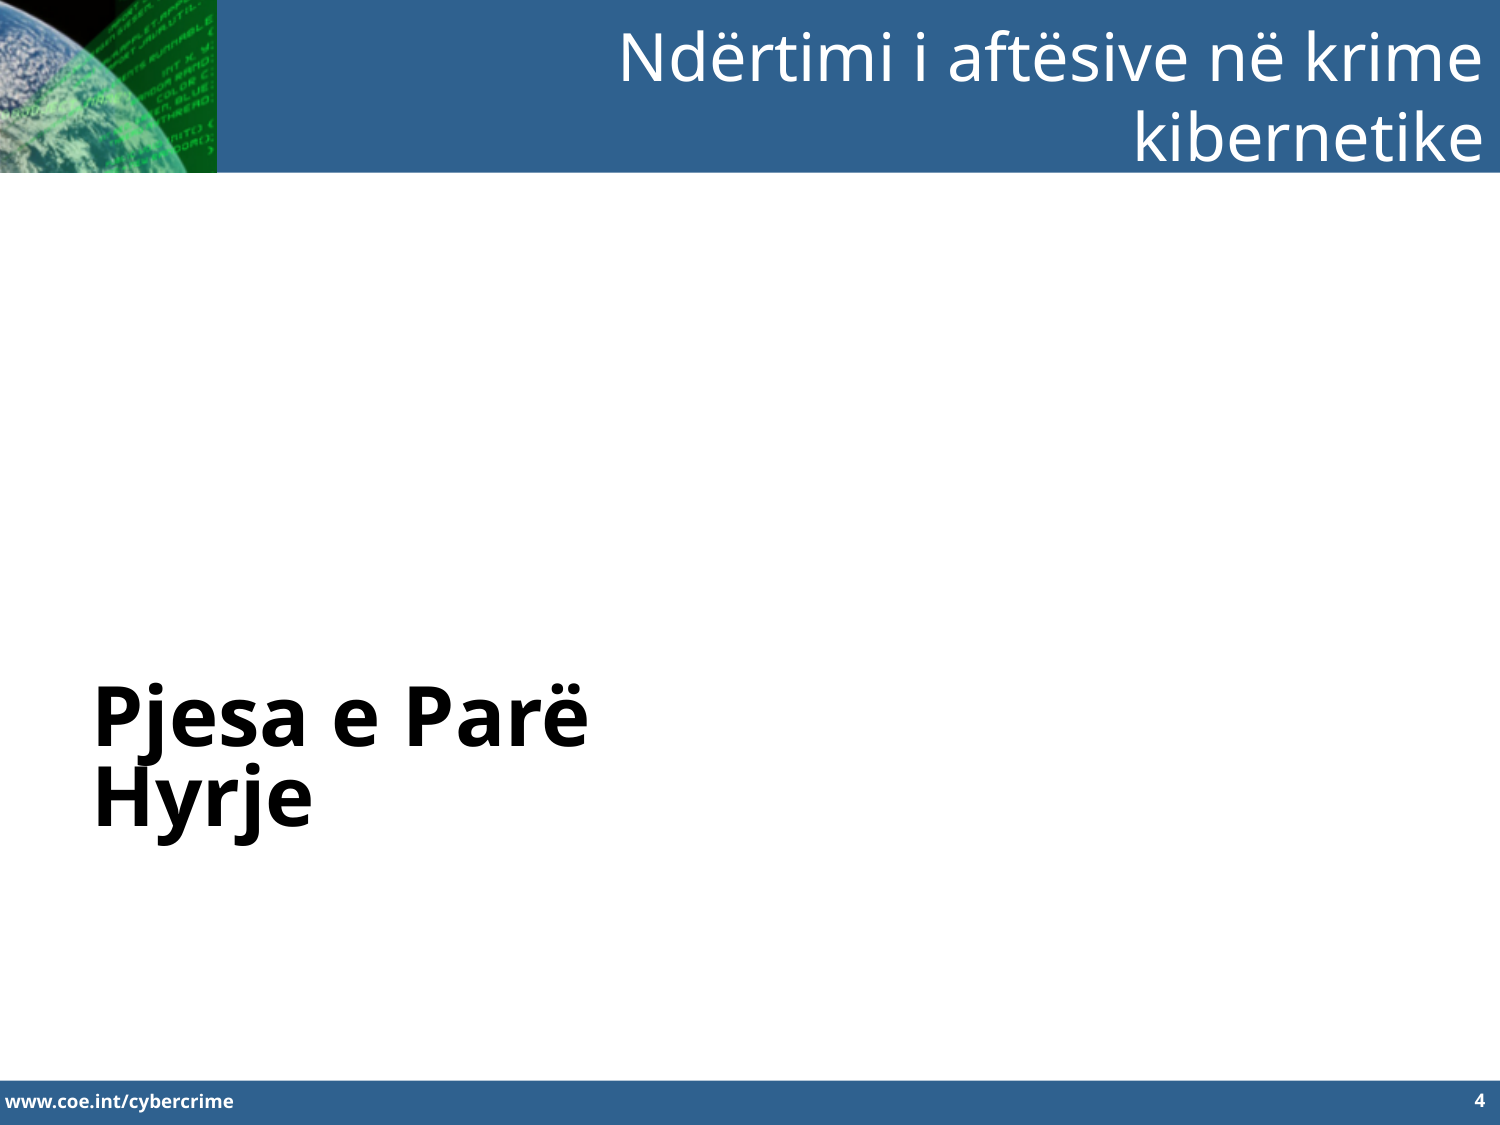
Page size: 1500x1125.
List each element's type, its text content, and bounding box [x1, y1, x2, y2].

picture [0, 1, 217, 173]
text_box Pjesa e Parë Hyrje [76, 675, 1500, 850]
slide_number 4 [1149, 1081, 1500, 1125]
text_box Ndërtimi i aftësive në krime kibernetike [309, 18, 1500, 171]
